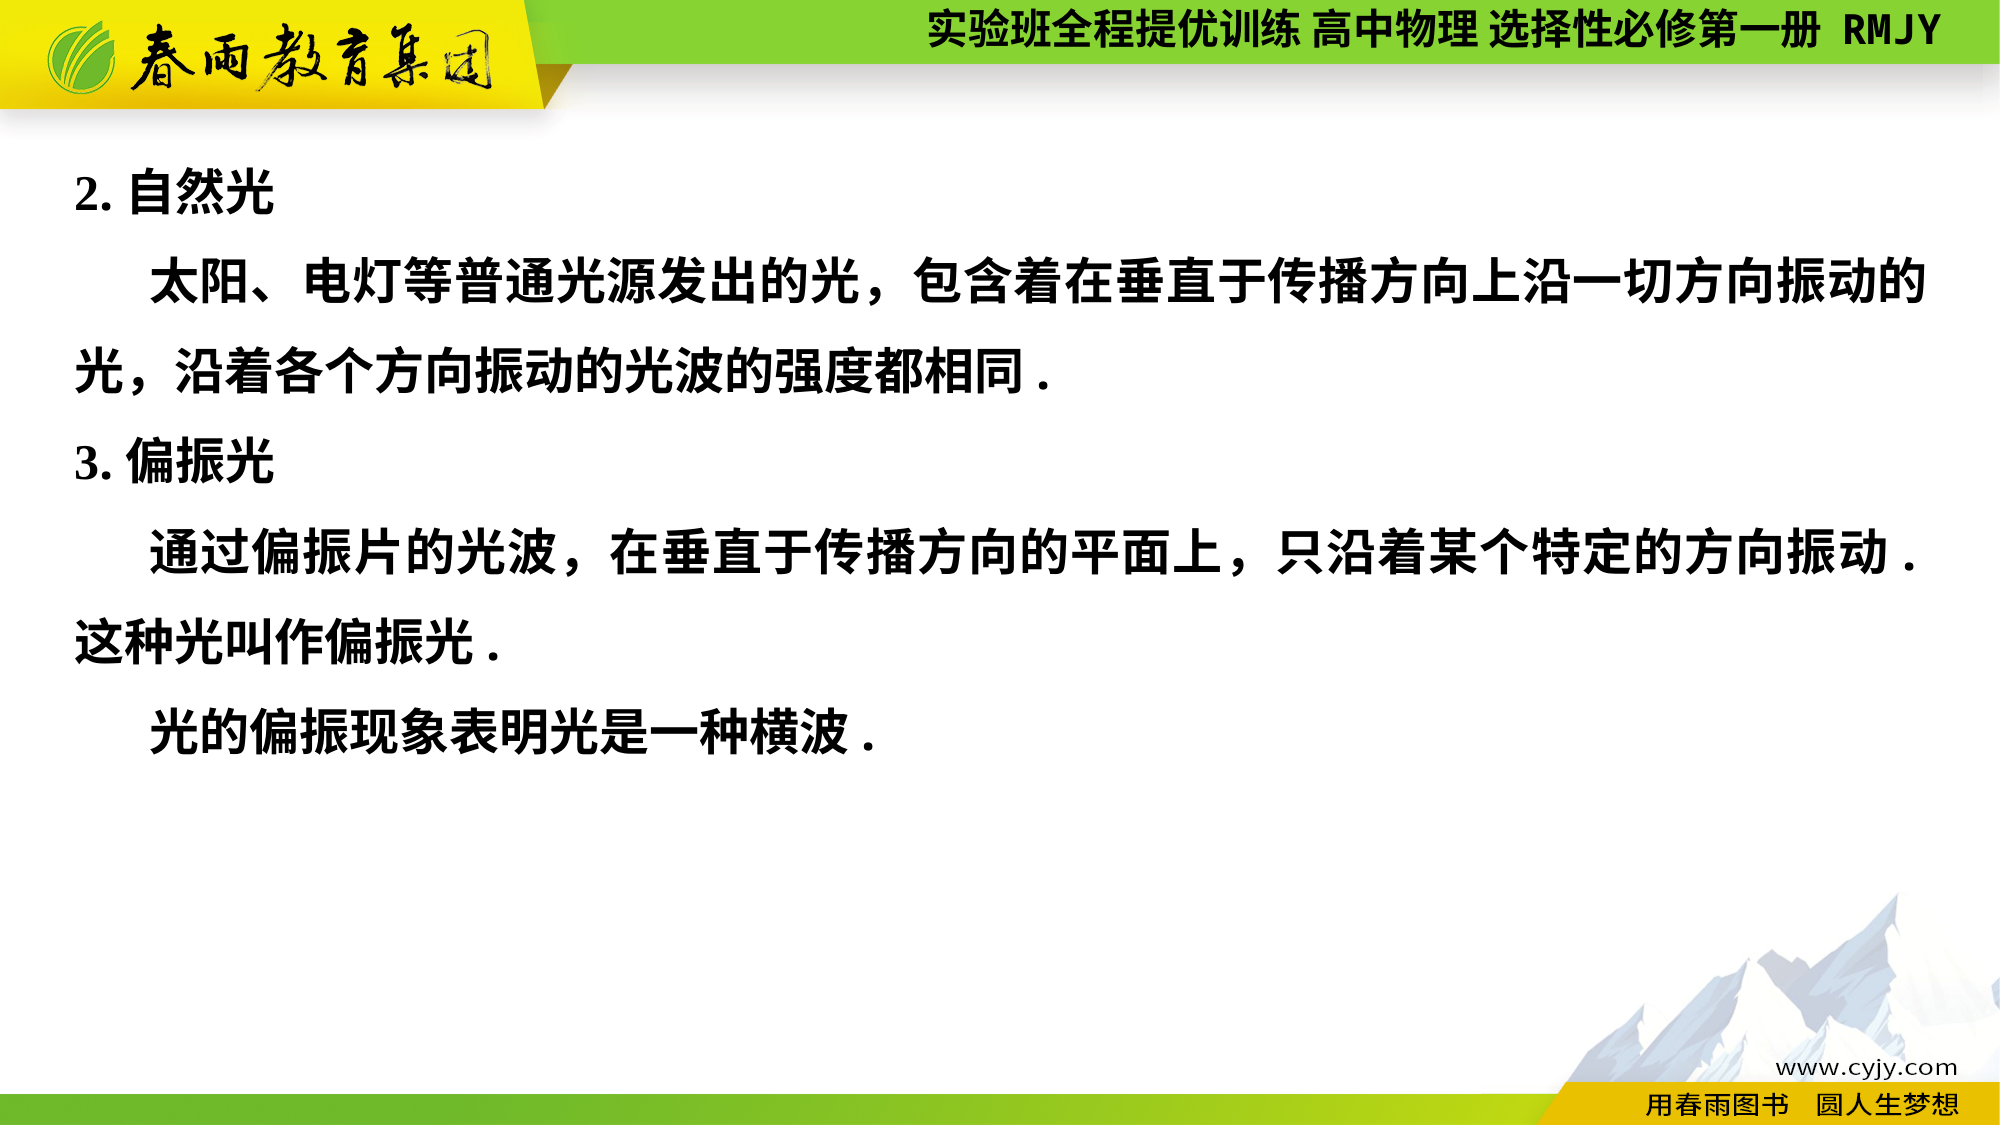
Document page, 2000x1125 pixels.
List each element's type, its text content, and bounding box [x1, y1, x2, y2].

picture [0, 0, 2000, 1125]
list 2.自然光 太阳、电灯等普通光源发出的光，包含着在垂直于传播方向上沿一切方向振动的光，沿着各个方向振动的光波的强度都相同. 3.偏振光 通过偏振片的光波，在垂直于传播方向的平面上，只沿着某个特定的方向振动.这种光叫作偏振光. 光的偏振现象表明光是一种横波. [59, 122, 1944, 774]
